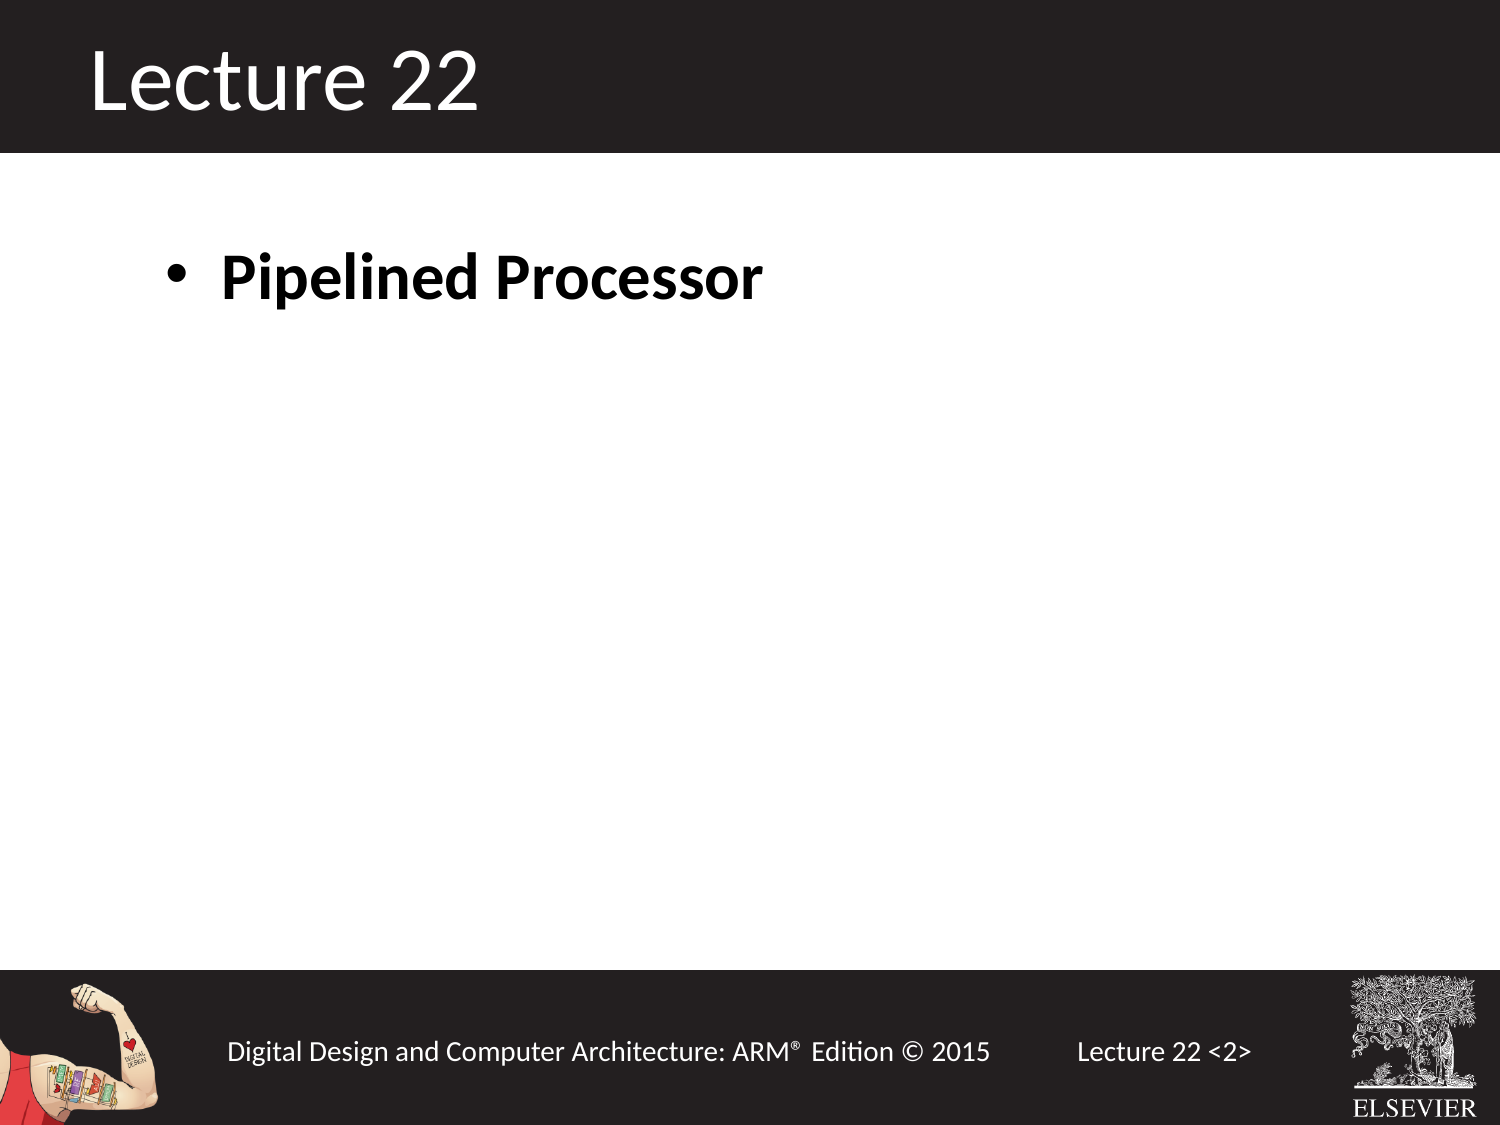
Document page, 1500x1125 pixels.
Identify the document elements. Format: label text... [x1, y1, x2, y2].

picture [0, 979, 163, 1125]
list Pipelined Processor [150, 224, 1500, 968]
picture [1350, 974, 1477, 1117]
text_box Lecture 22 [75, 11, 1375, 136]
